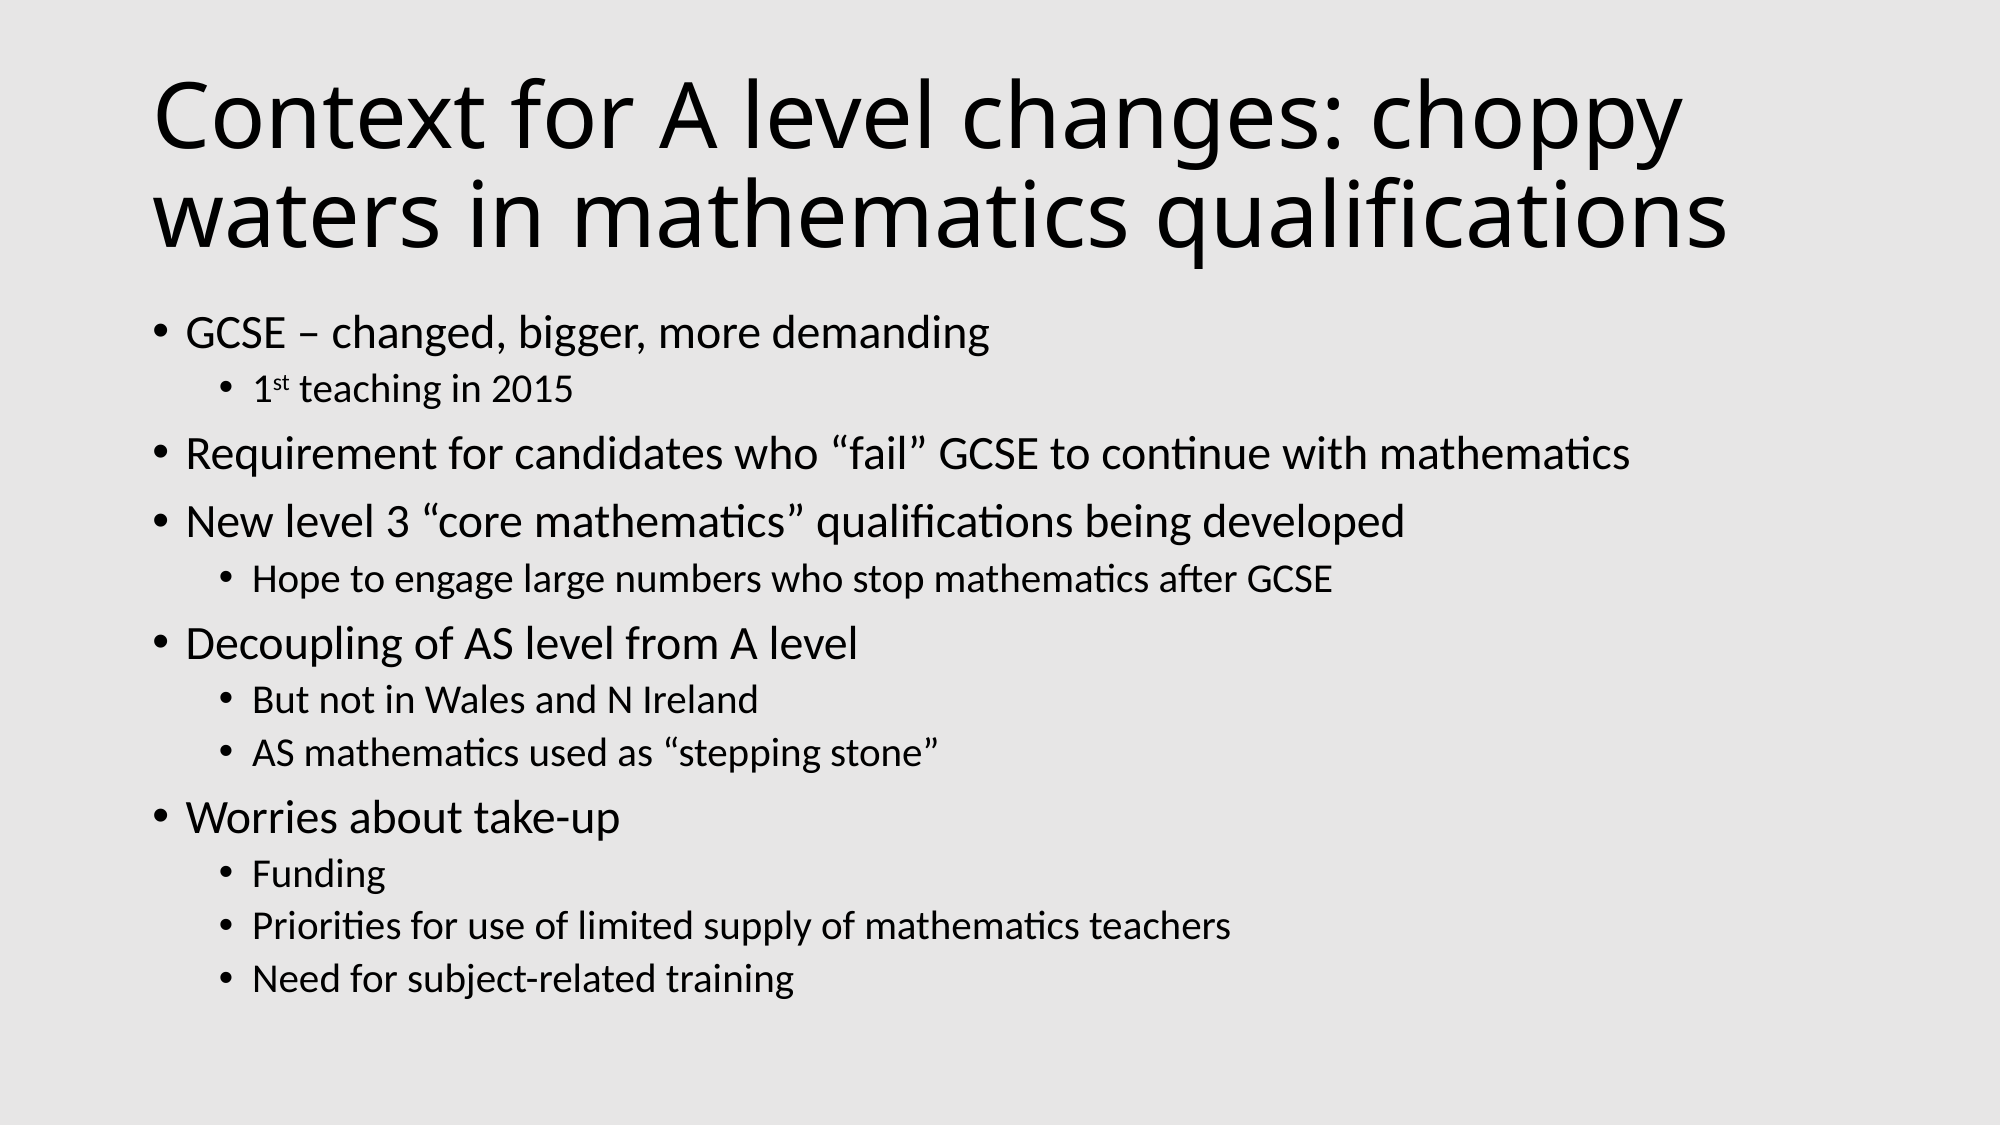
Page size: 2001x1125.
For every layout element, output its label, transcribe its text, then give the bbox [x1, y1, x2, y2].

list GCSE – changed, bigger, more demanding 1st teaching in 2015 Requirement for candidates who “fail” GCSE to continue with mathematics New level 3 “core mathematics” qualifications being developed Hope to engage large numbers who stop mathematics after GCSE Decoupling of AS level from A level But not in Wales and N Ireland AS mathematics used as “stepping stone” Worries about take-up Funding Priorities for use of limited supply of mathematics teachers Need for subject-related training [137, 299, 1863, 1014]
title Context for A level changes: choppy waters in mathematics qualifications [137, 59, 1863, 278]
